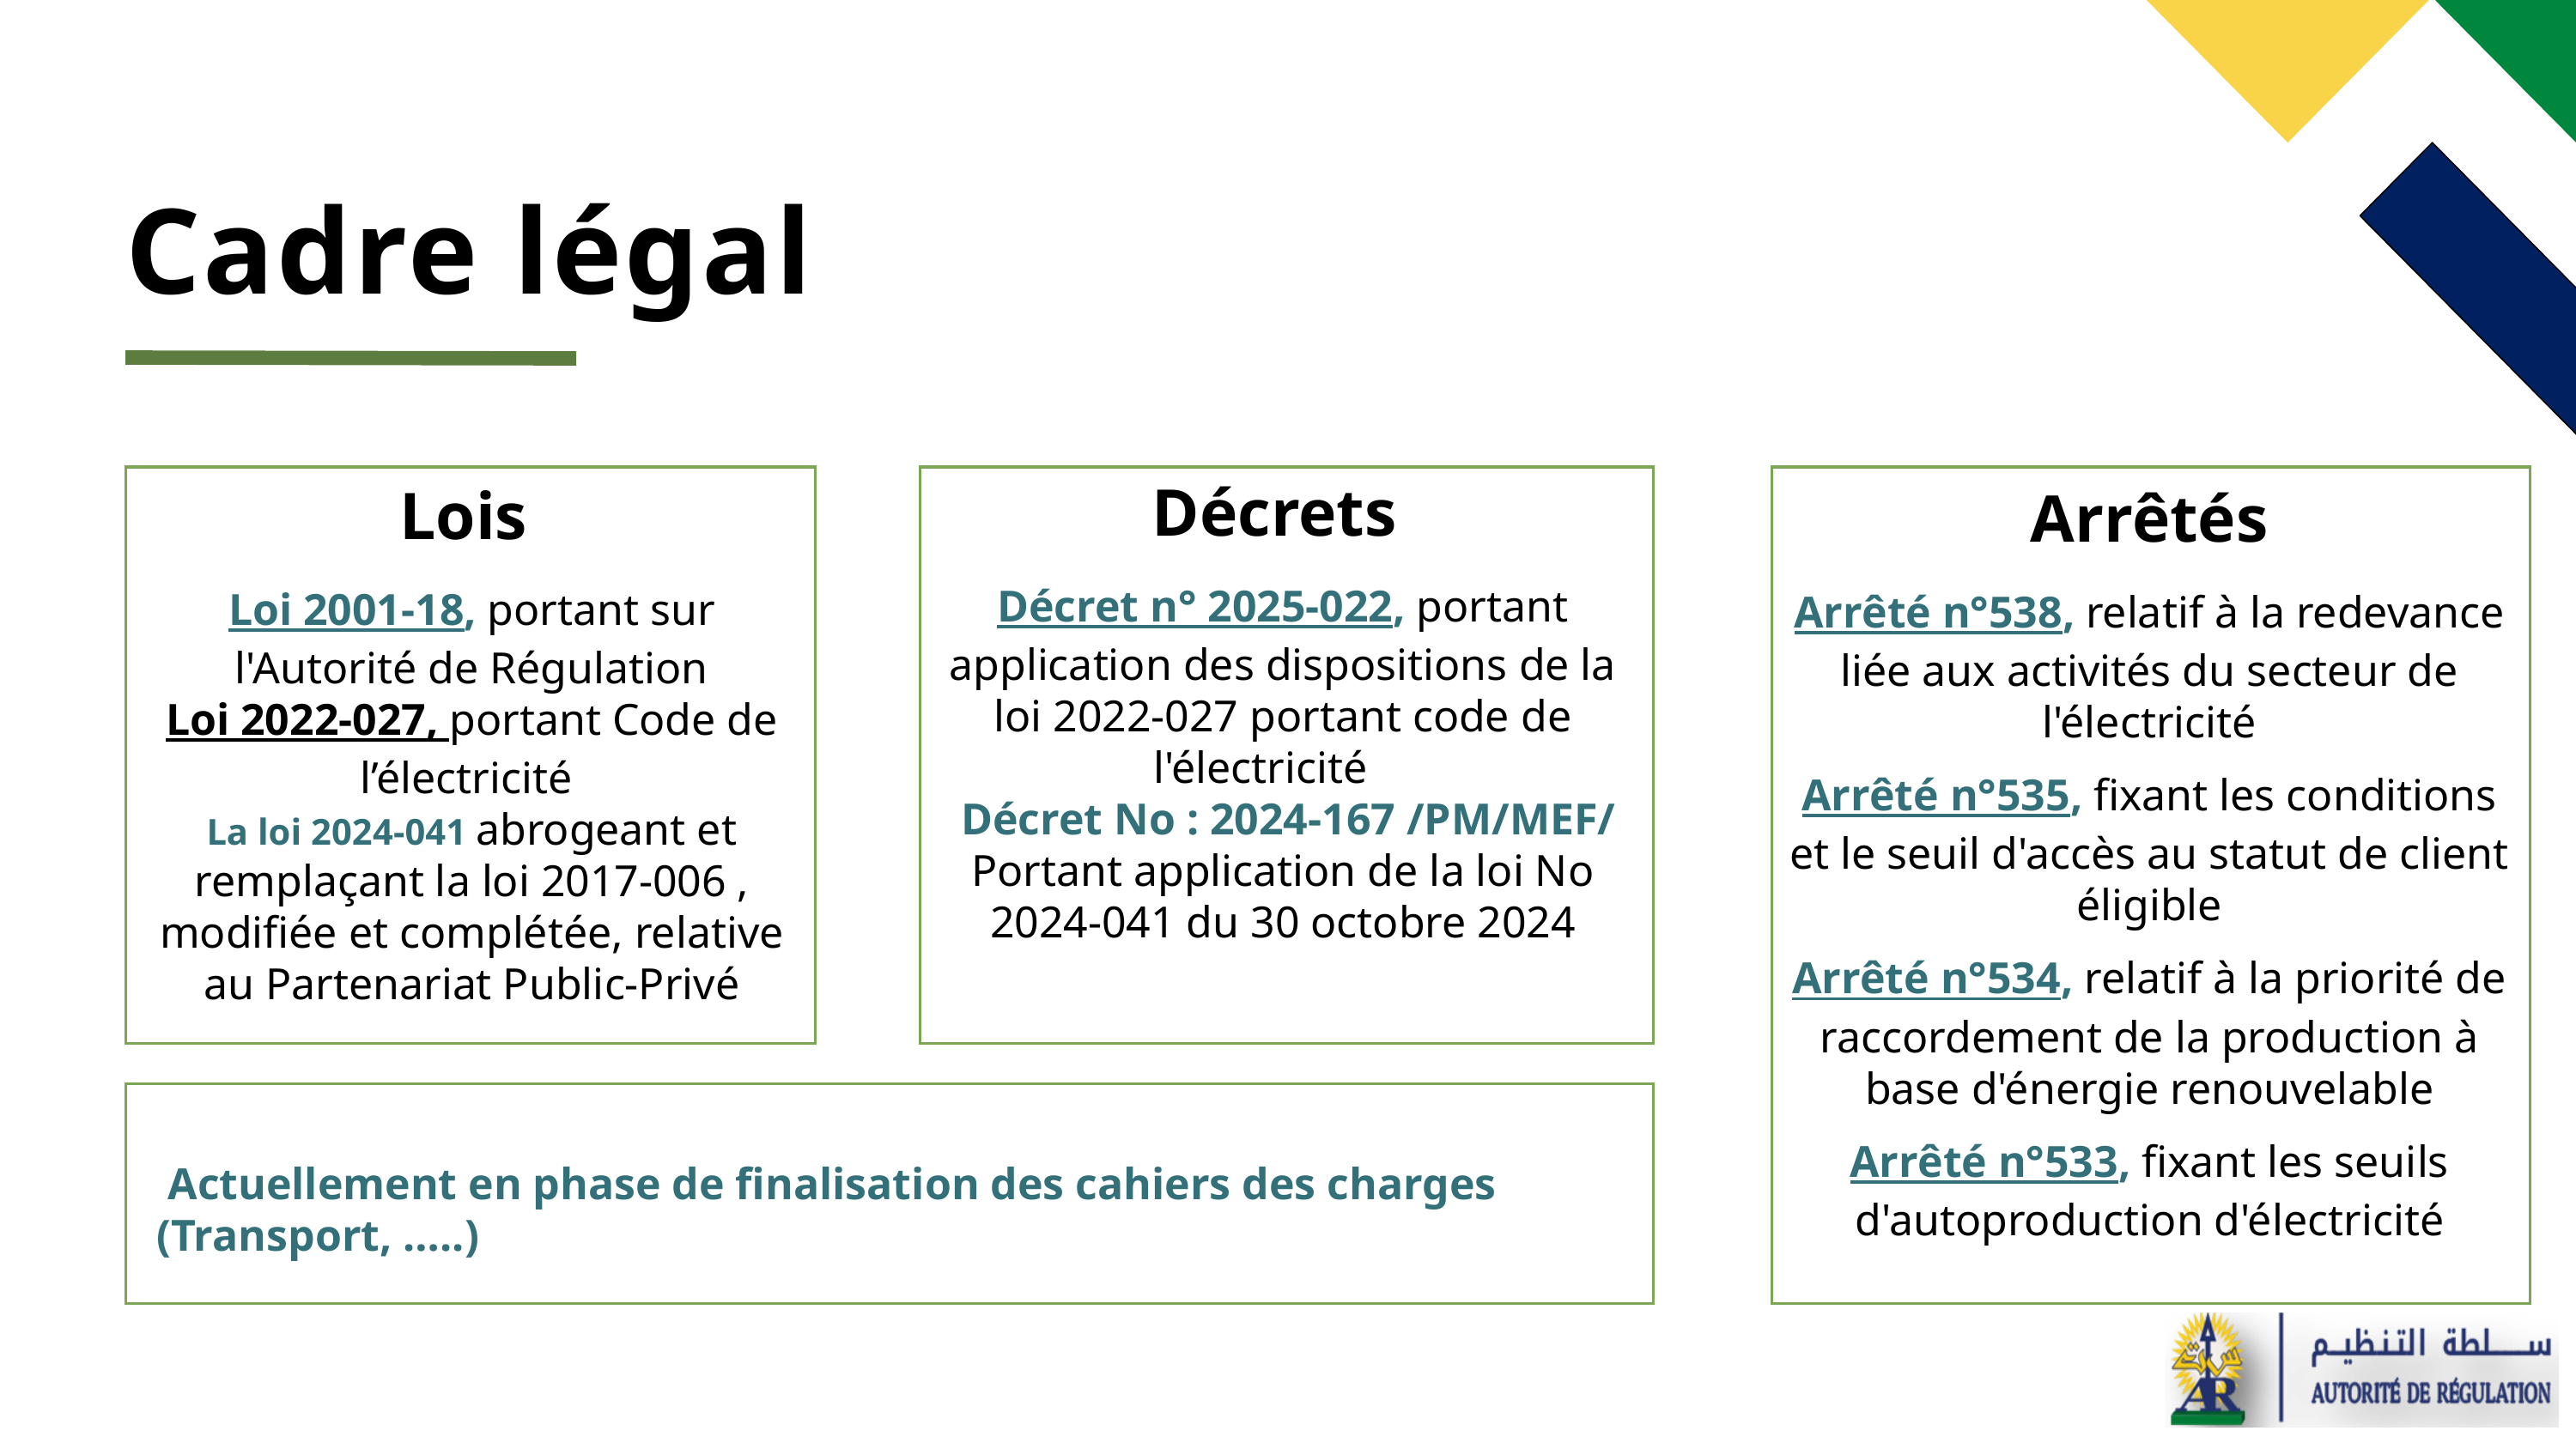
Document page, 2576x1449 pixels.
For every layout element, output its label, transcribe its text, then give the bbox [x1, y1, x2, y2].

picture [2165, 1313, 2560, 1428]
title Cadre légal [125, 1, 2192, 317]
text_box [125, 464, 2530, 1304]
